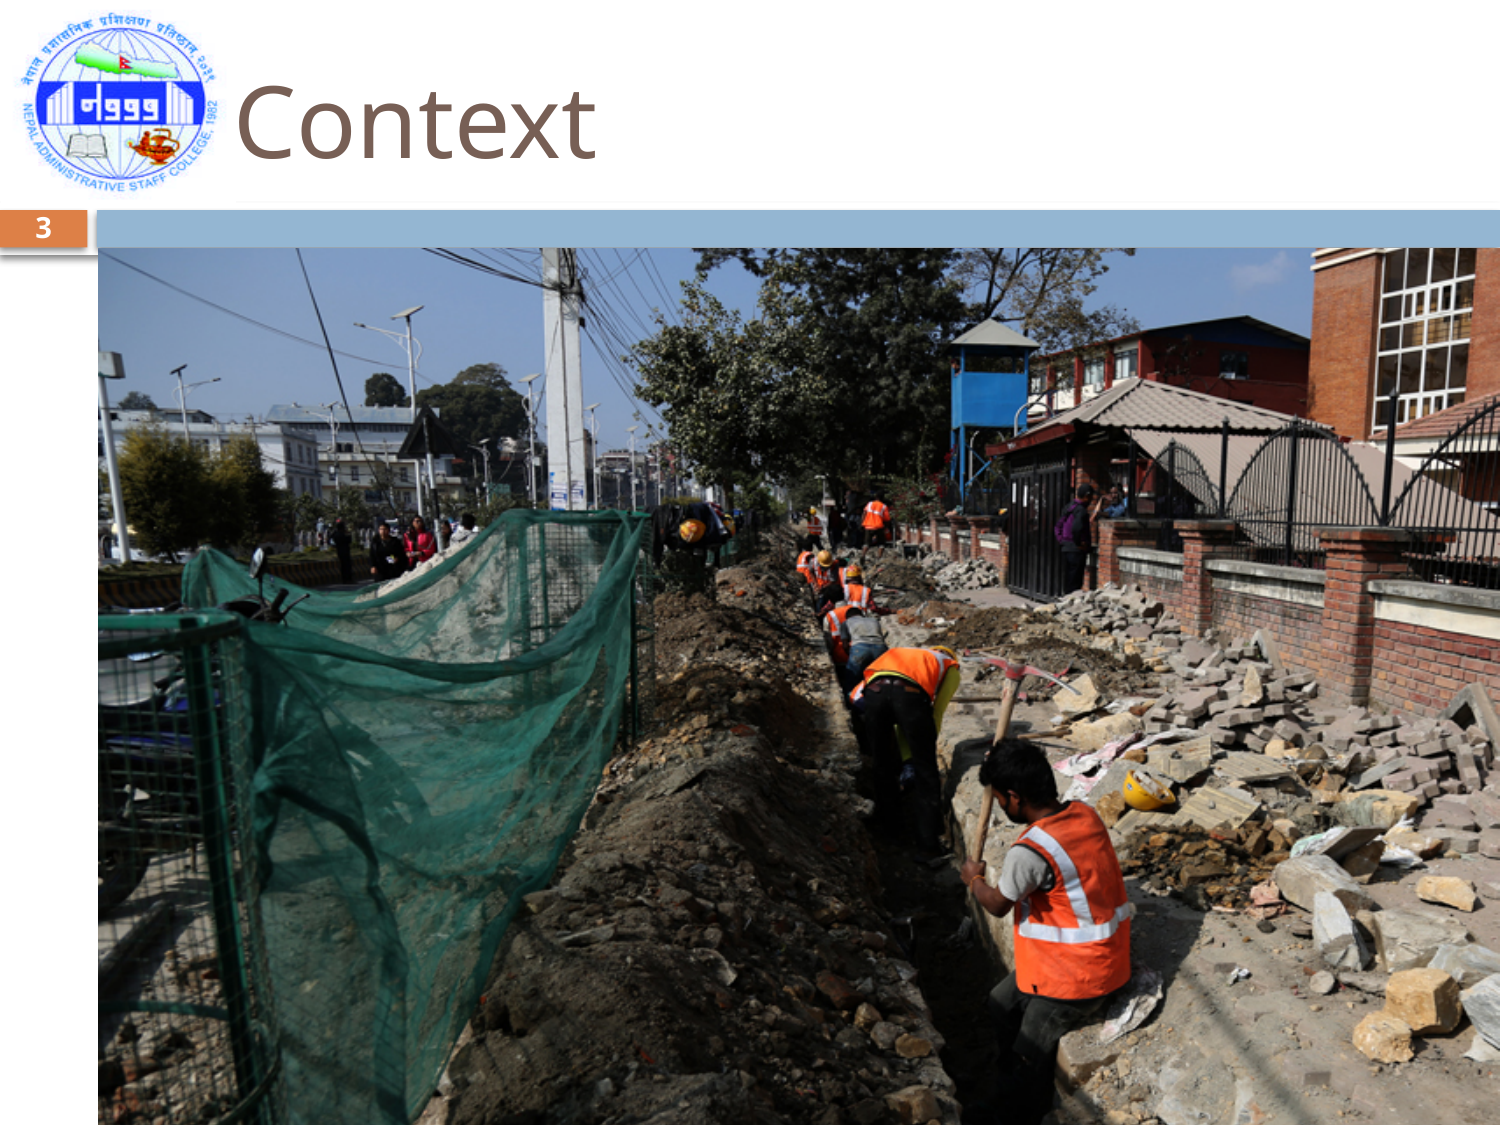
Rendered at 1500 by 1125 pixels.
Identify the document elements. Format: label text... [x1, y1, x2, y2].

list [98, 248, 1500, 1125]
picture [1, 0, 236, 208]
title Context [218, 37, 1471, 200]
slide_number 3 [0, 208, 88, 249]
